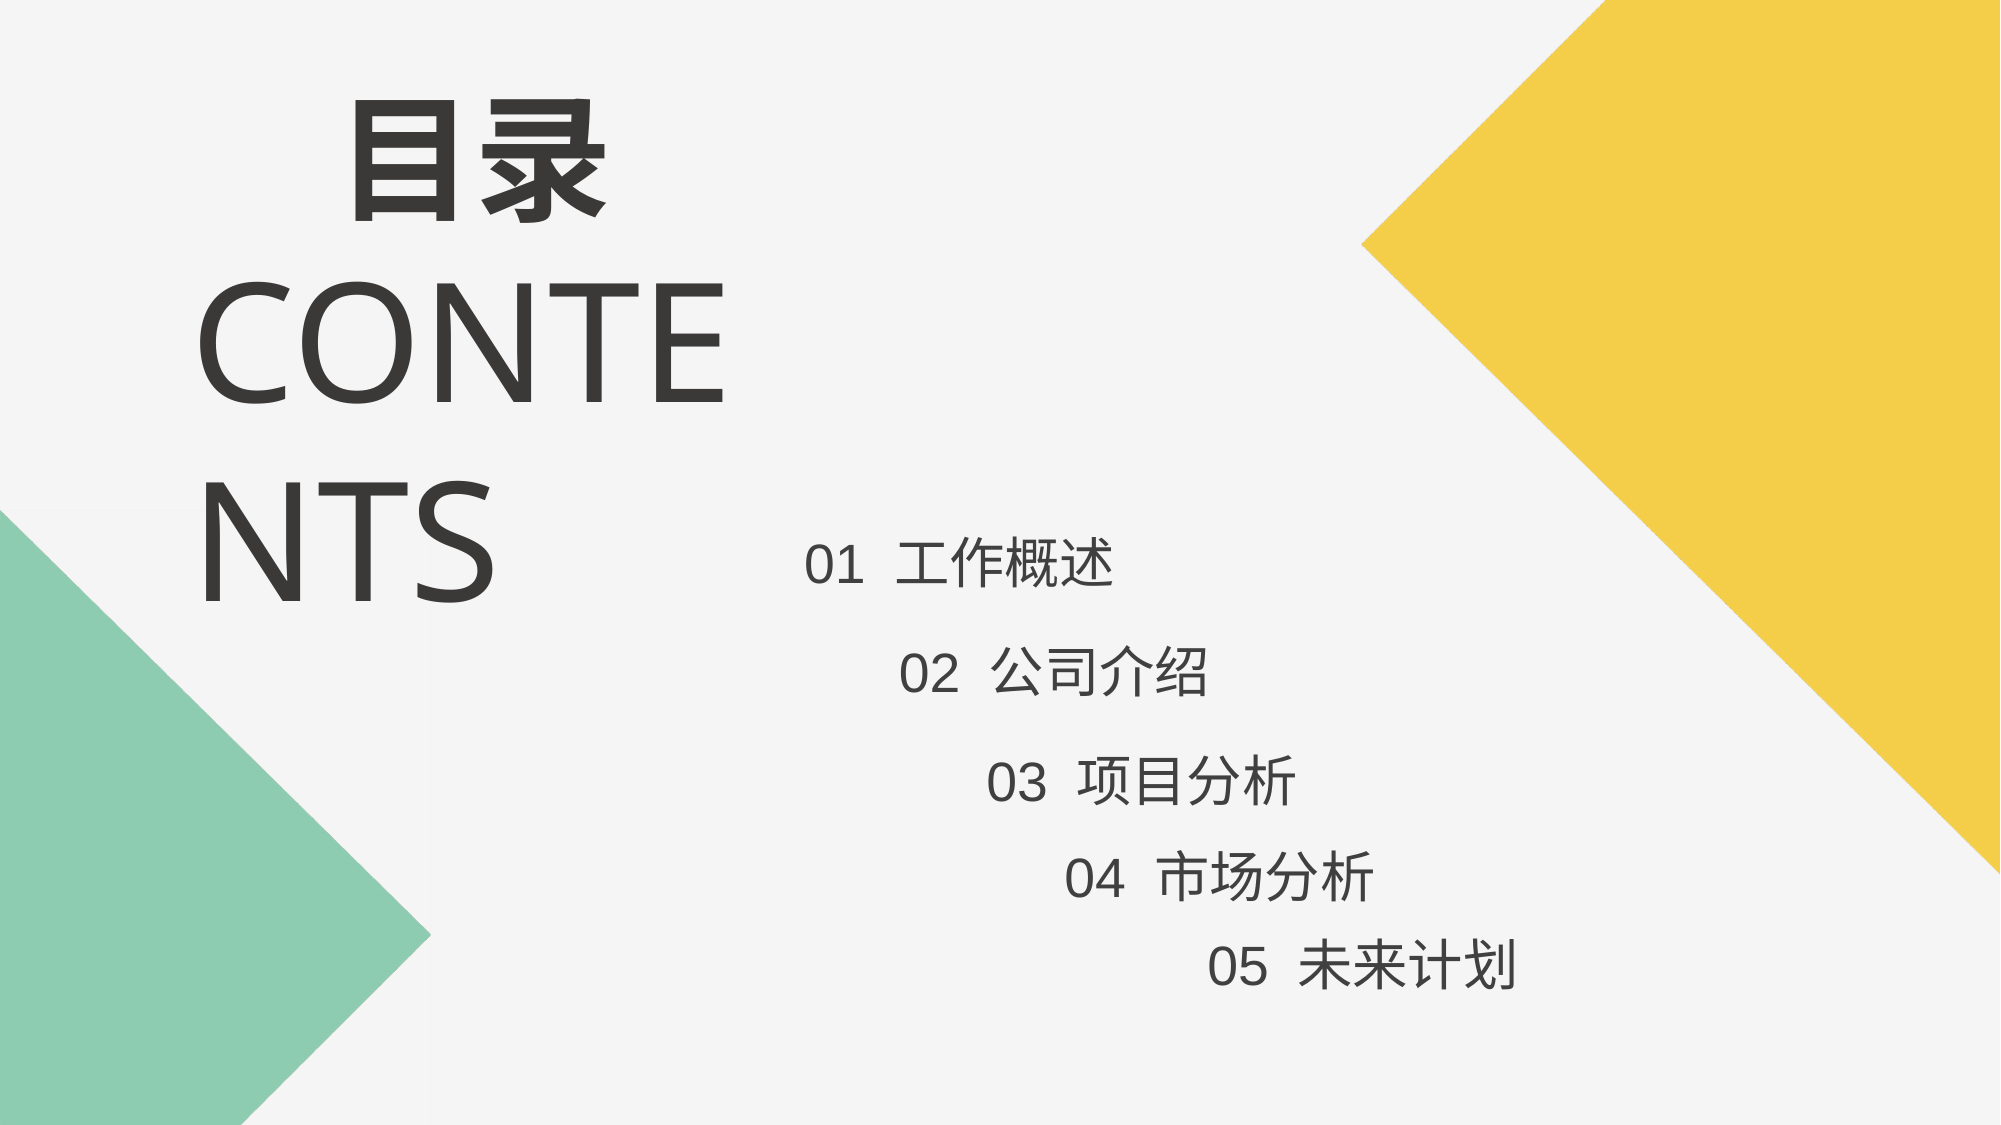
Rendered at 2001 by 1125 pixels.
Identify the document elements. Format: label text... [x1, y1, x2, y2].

picture [0, 510, 431, 1125]
picture [1360, 0, 2000, 875]
text_box 05 未来计划 [1192, 909, 1533, 1005]
text_box 04 市场分析 [1049, 821, 1391, 916]
text_box 01 工作概述 [789, 508, 1130, 603]
text_box 02 公司介绍 [884, 616, 1225, 712]
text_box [190, 64, 760, 438]
text_box 03 项目分析 [971, 725, 1312, 820]
